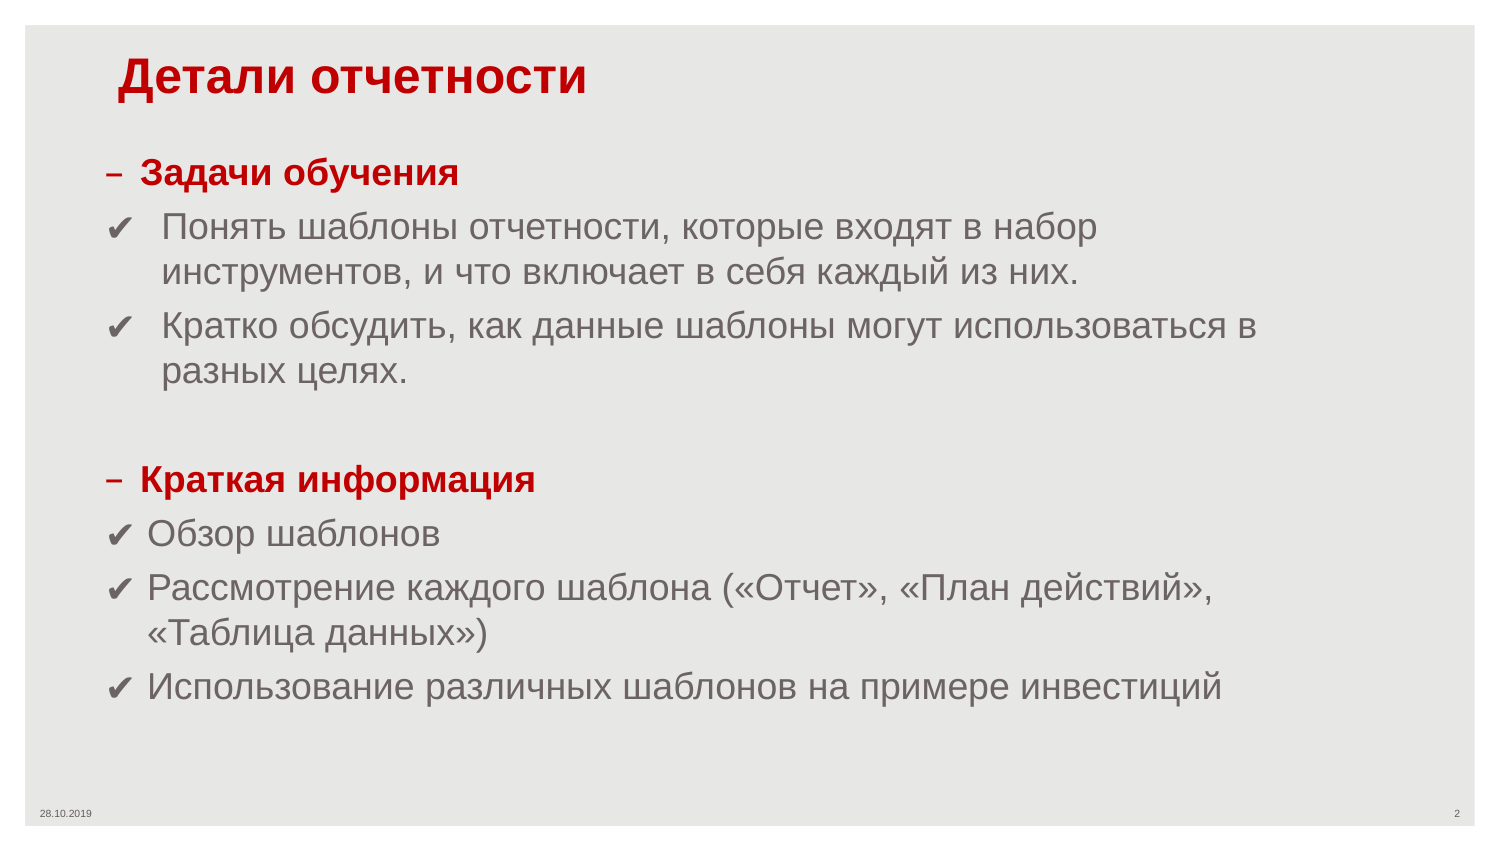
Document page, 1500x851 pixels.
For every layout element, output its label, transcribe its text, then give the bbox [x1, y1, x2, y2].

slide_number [24, 559, 375, 851]
list Задачи обучения Понять шаблоны отчетности, которые входят в набор инструментов, и что включает в себя каждый из них. Кратко обсудить, как данные шаблоны могут использоваться в разных целях. Краткая информация Обзор шаблонов Рассмотрение каждого шаблона («Отчет», «План действий», «Таблица данных») Использование различных шаблонов на примере инвестиций [33, 140, 1364, 834]
title Детали отчетности [103, 23, 1379, 111]
slide_number 2 [1125, 559, 1475, 851]
